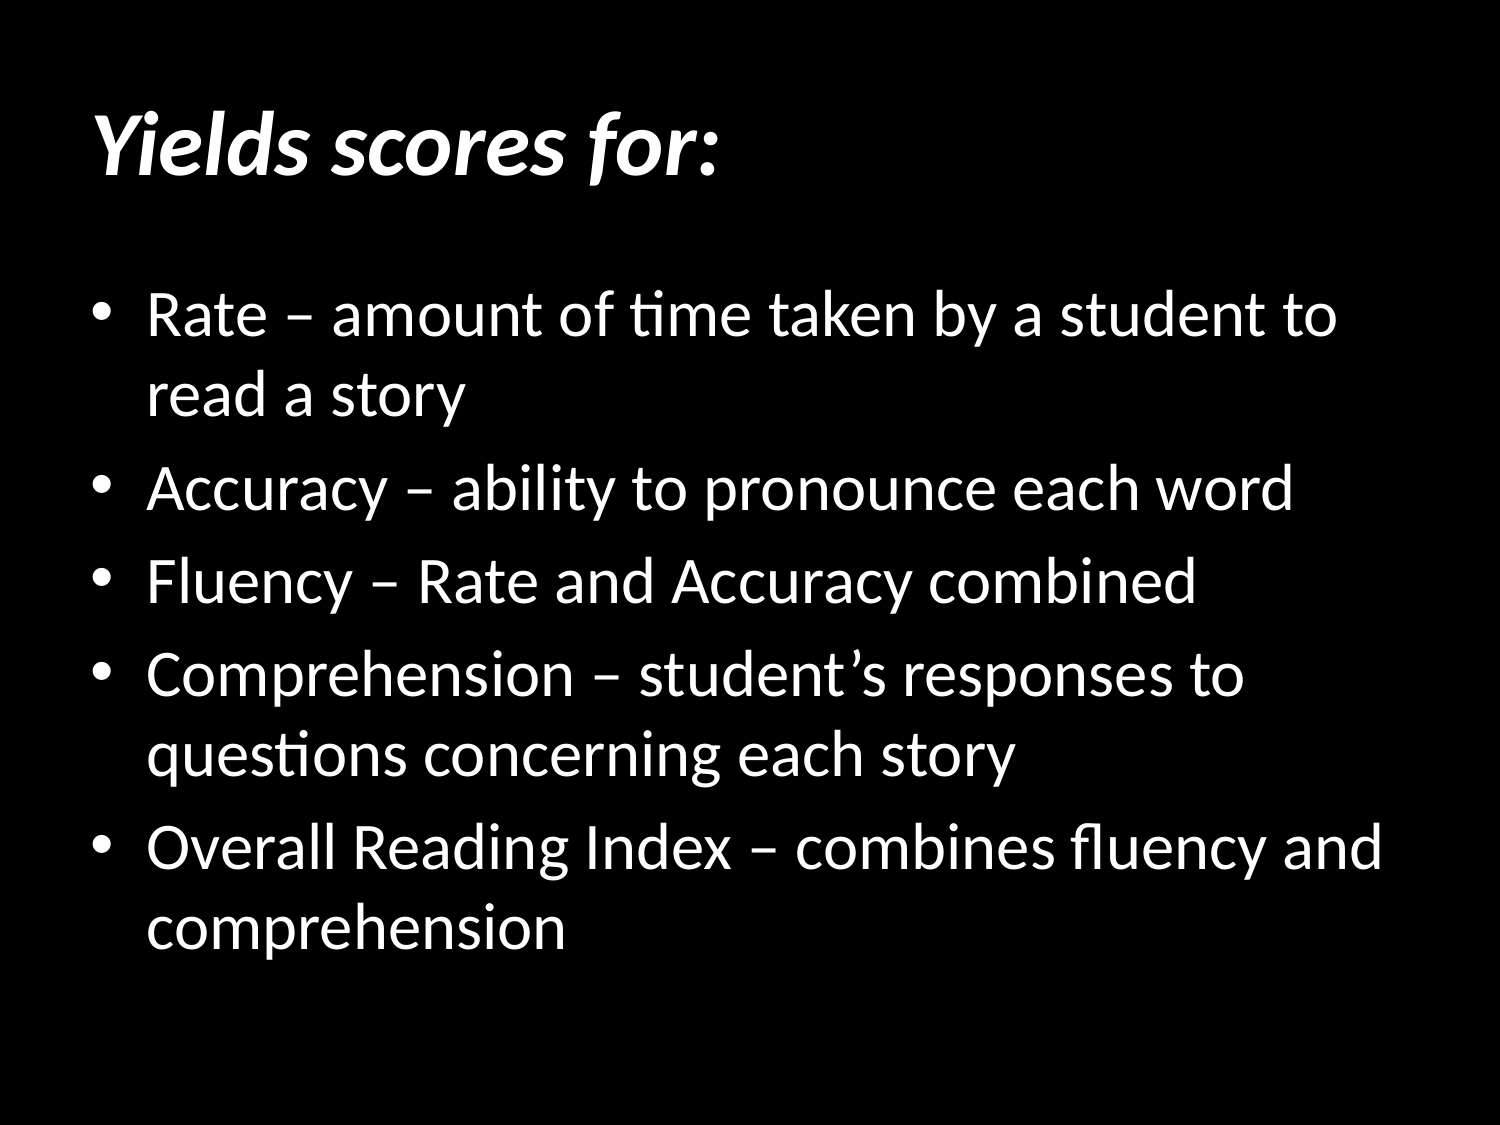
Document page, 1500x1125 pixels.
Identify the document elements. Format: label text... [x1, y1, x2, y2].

title Yields scores for: [75, 45, 1425, 233]
list Rate – amount of time taken by a student to read a story Accuracy – ability to pronounce each word Fluency – Rate and Accuracy combined Comprehension – student’s responses to questions concerning each story Overall Reading Index – combines fluency and comprehension [75, 262, 1425, 1005]
